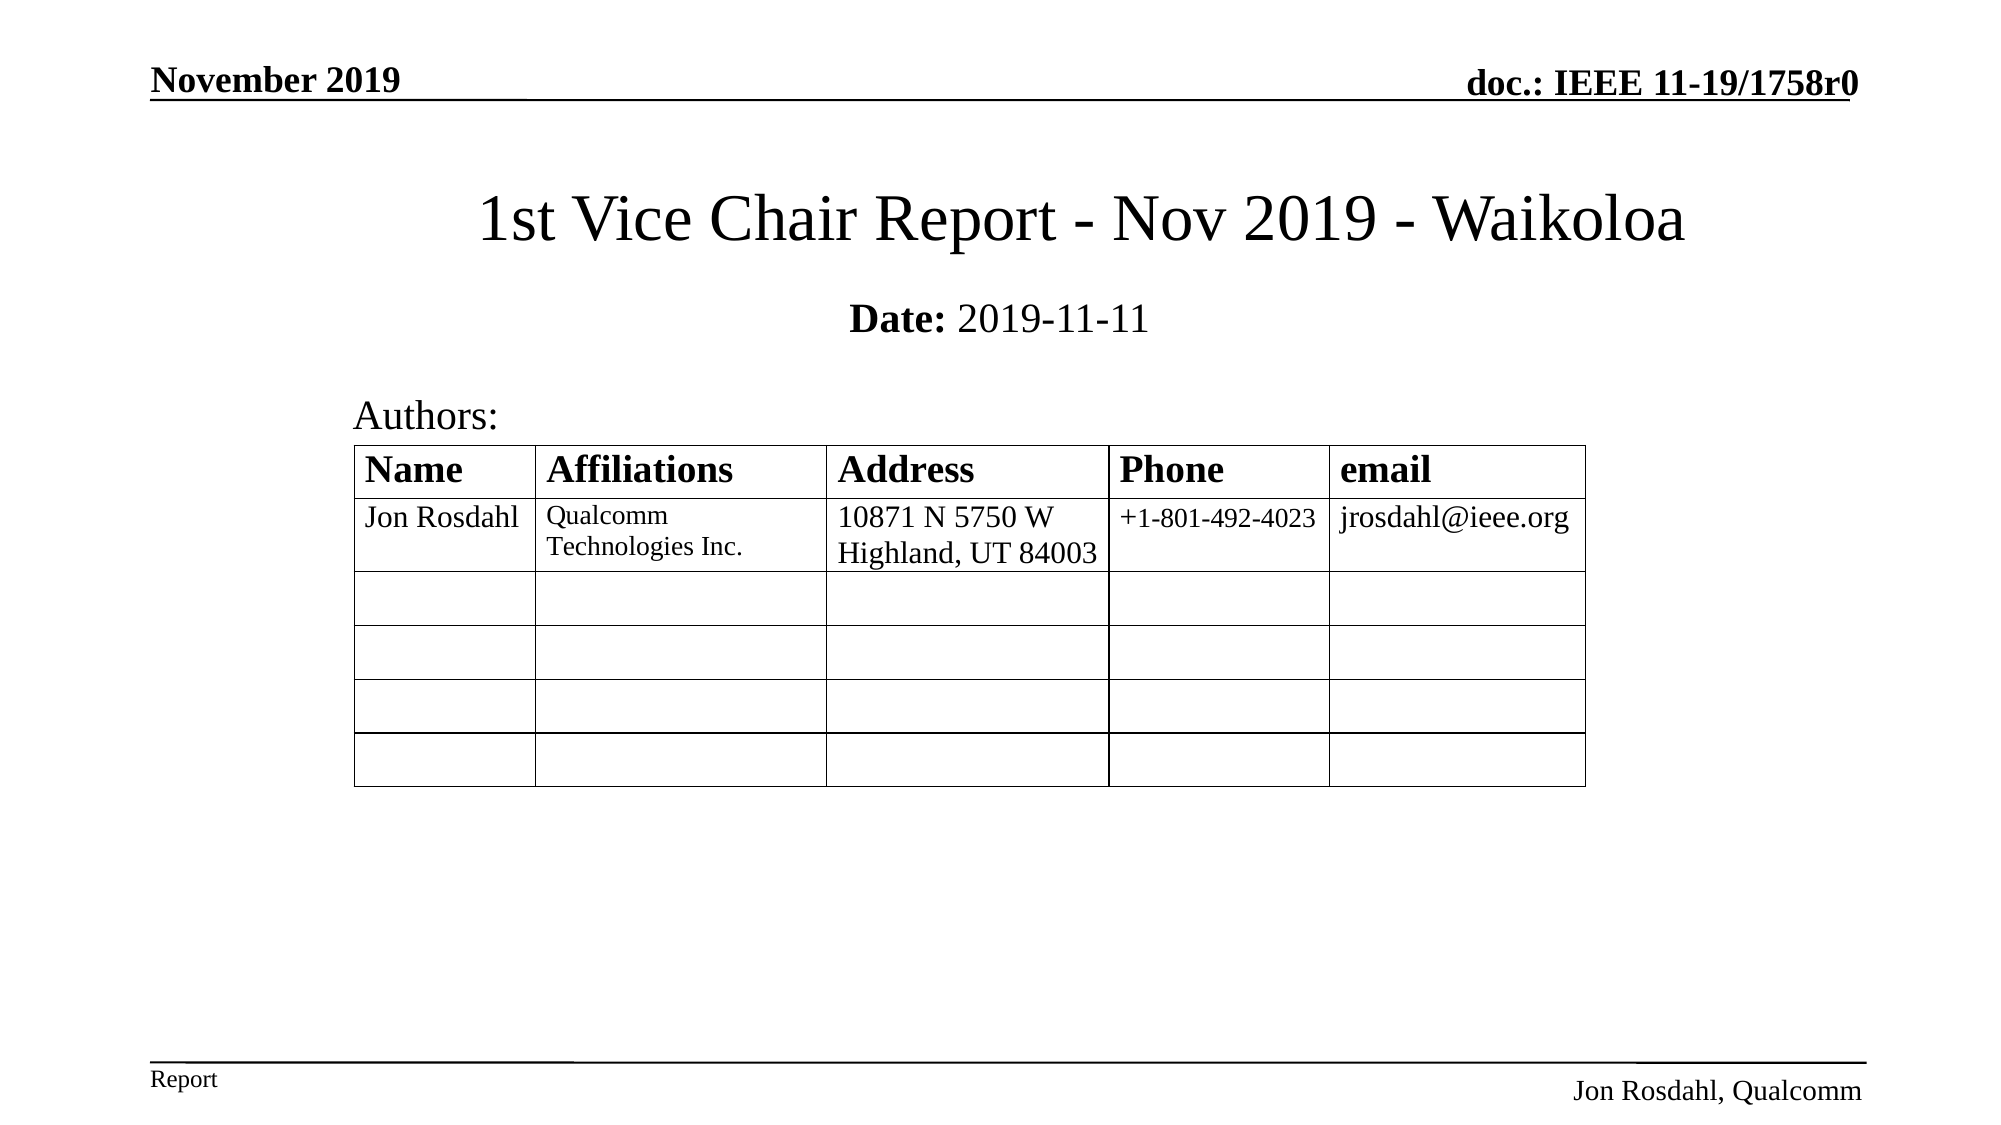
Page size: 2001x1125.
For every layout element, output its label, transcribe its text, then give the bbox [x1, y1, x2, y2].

footer Jon Rosdahl, Qualcomm [1363, 1071, 1863, 1102]
text_box Authors: [337, 380, 575, 444]
title 1st Vice Chair Report - Nov 2019 - Waikoloa [245, 126, 1771, 302]
list Date: 2019-11-11 [361, 283, 1638, 349]
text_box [339, 444, 1614, 835]
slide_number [150, 55, 529, 101]
